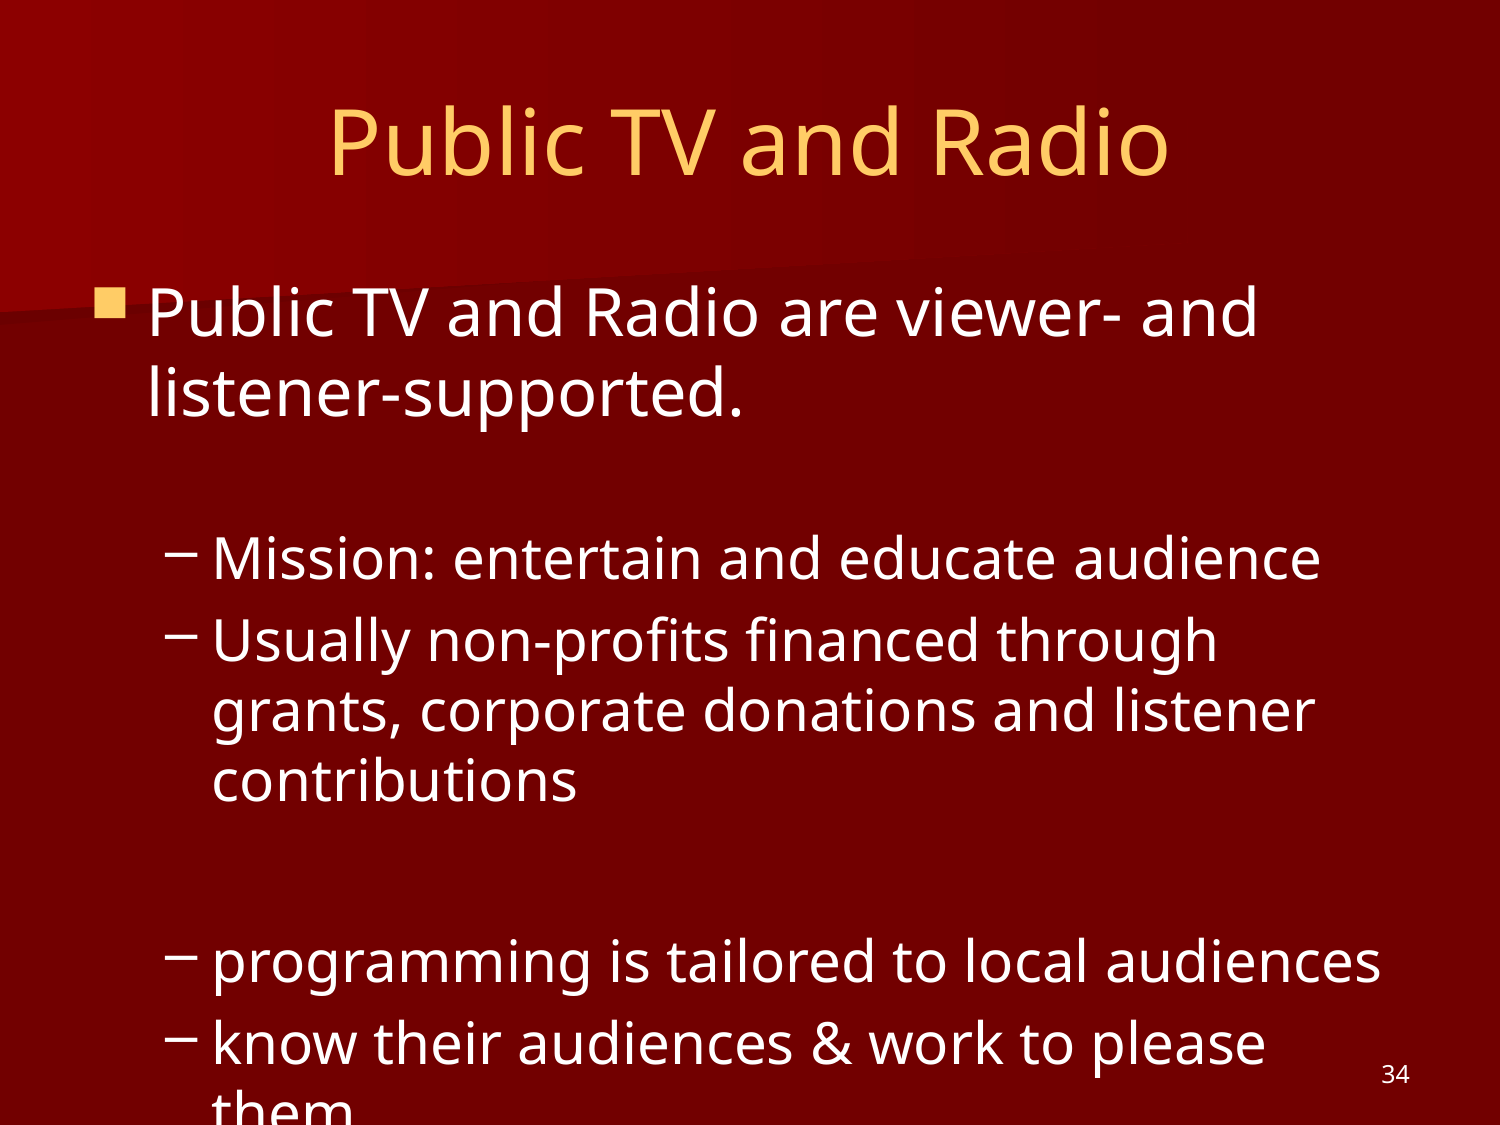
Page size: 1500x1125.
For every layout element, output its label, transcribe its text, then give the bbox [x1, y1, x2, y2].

title Public TV and Radio [74, 44, 1426, 233]
slide_number 34 [1074, 1024, 1426, 1101]
list Public TV and Radio are viewer- and listener-supported. Mission: entertain and educate audience Usually non-profits financed through grants, corporate donations and listener contributions programming is tailored to local audiences know their audiences & work to please them [74, 262, 1426, 1001]
